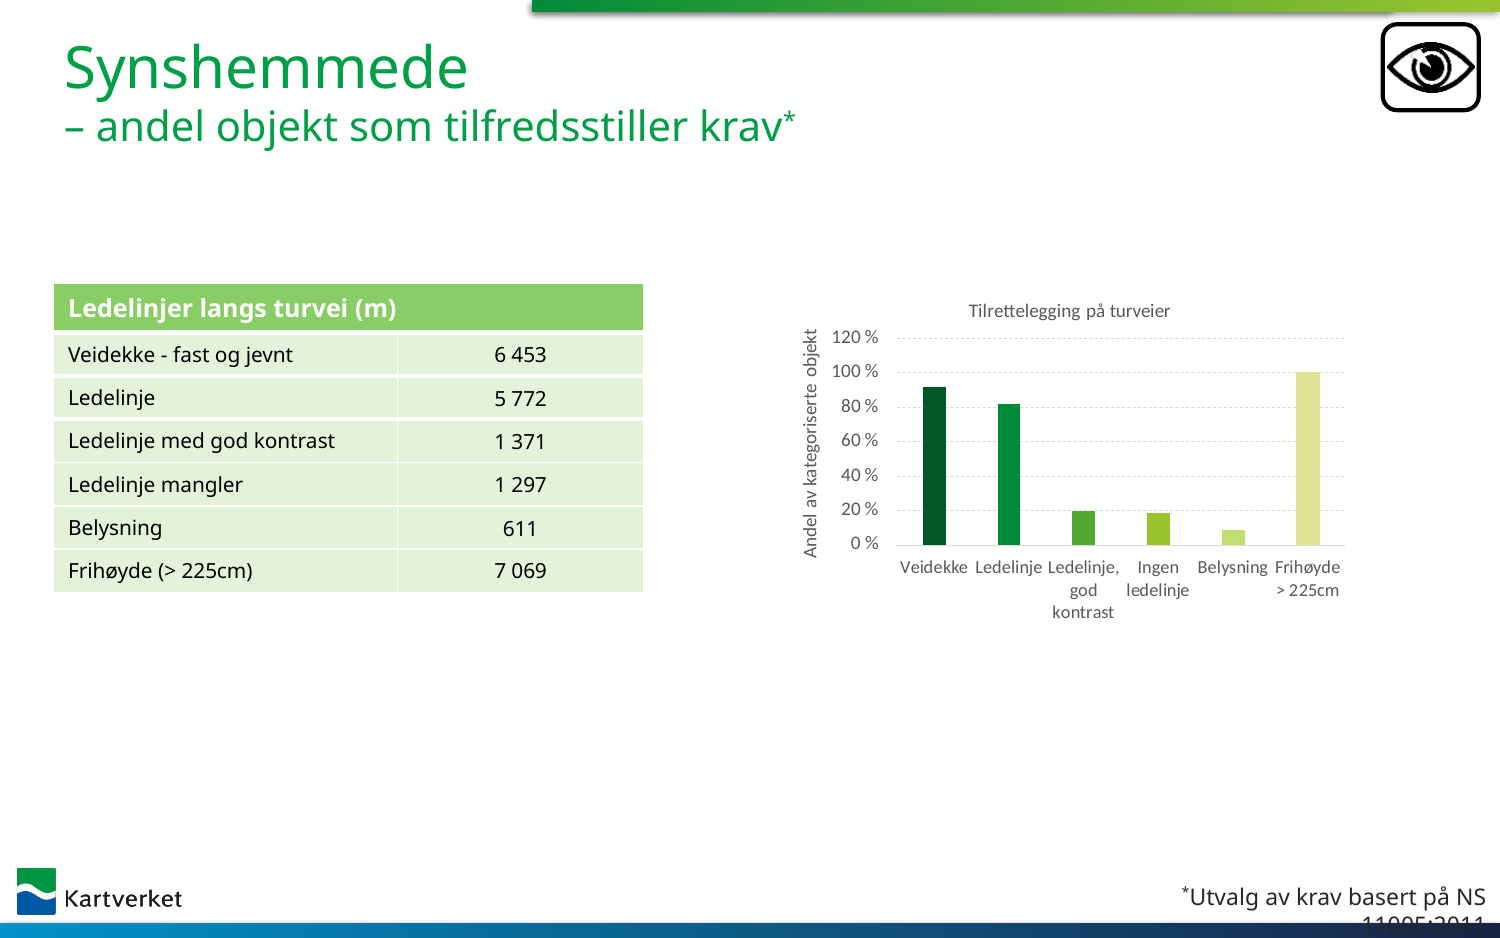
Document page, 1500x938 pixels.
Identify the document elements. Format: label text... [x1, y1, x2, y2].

table_cell Ledelinje [54, 378, 397, 417]
table_header Ledelinjer langs turvei (m) [54, 284, 643, 330]
table_cell Ledelinje mangler [54, 463, 397, 505]
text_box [1382, 24, 1480, 111]
table_cell Belysning [54, 507, 397, 548]
table_cell Ledelinje med god kontrast [54, 421, 397, 462]
text_box *Utvalg av krav basert på NS 11005:2011 [1068, 873, 1500, 938]
table_cell Veidekke - fast og jevnt [54, 335, 397, 374]
table_cell 611 [398, 507, 643, 548]
table_cell 7 069 [398, 550, 643, 592]
table_cell 5 772 [398, 378, 643, 417]
table_cell Frihøyde (> 225cm) [54, 550, 397, 592]
picture [791, 291, 1348, 630]
table_cell 1 297 [398, 463, 643, 505]
table_cell 6 453 [398, 335, 643, 374]
text_box Synshemmede – andel objekt som tilfredsstiller krav* [49, 24, 1431, 158]
table_cell 1 371 [398, 421, 643, 462]
